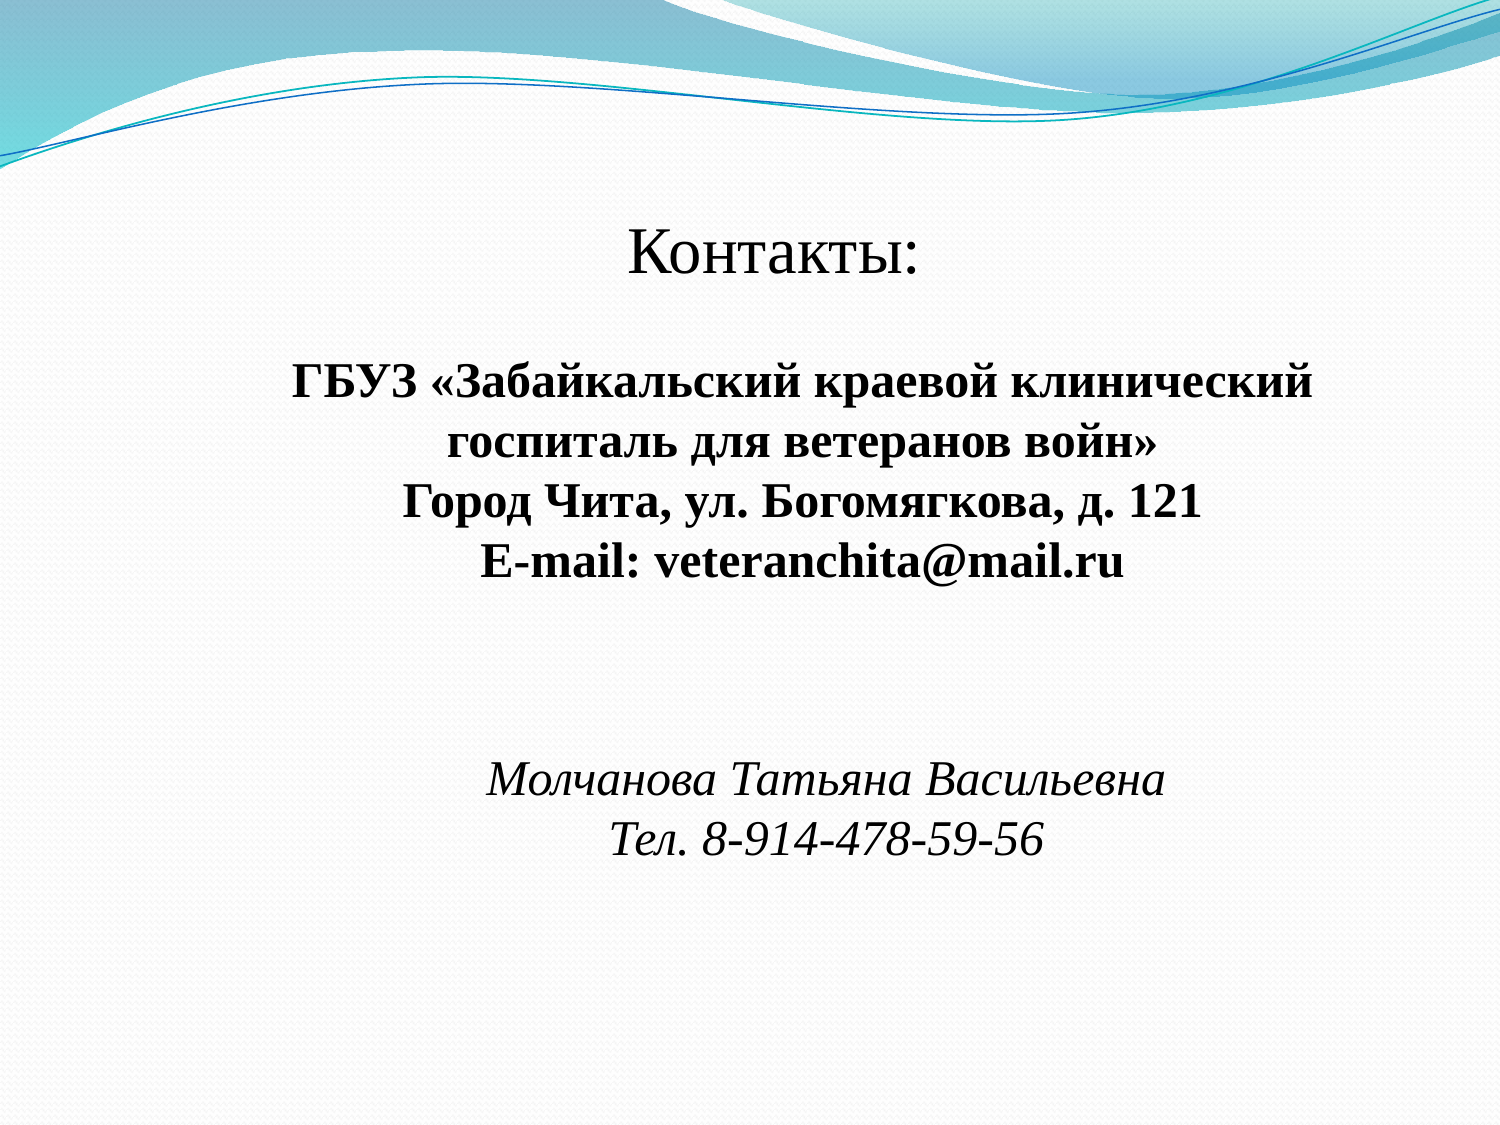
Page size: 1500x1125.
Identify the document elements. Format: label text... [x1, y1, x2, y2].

text_box Контакты: [128, 199, 1430, 294]
text_box Молчанова Татьяна Васильевна Тел. 8-914-478-59-56 [398, 738, 1254, 873]
text_box ГБУЗ «Забайкальский краевой клинический госпиталь для ветеранов войн» Город Чита, ул. Богомягкова, д. 121 E-mail: veteranchita@mail.ru [222, 339, 1383, 640]
